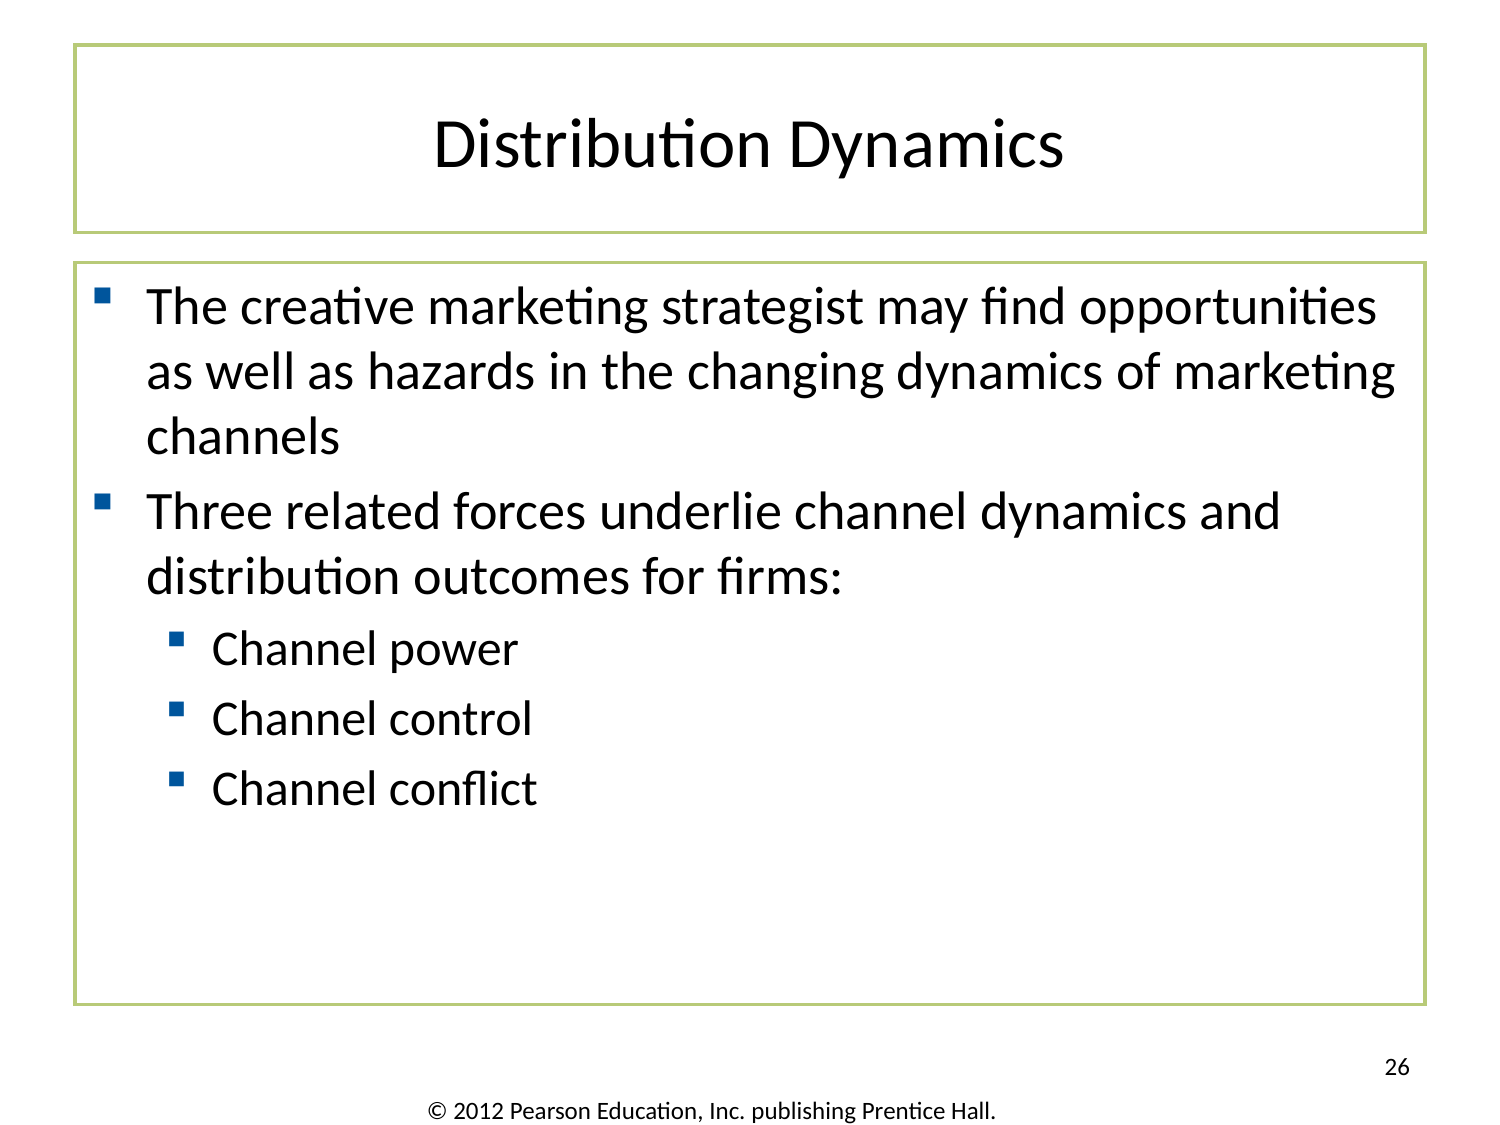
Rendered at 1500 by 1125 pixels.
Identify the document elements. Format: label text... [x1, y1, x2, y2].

list The creative marketing strategist may find opportunities as well as hazards in the changing dynamics of marketing channels Three related forces underlie channel dynamics and distribution outcomes for firms: Channel power Channel control Channel conflict [73, 261, 1427, 1006]
title Distribution Dynamics [73, 43, 1427, 234]
slide_number 26 [1074, 1042, 1425, 1103]
